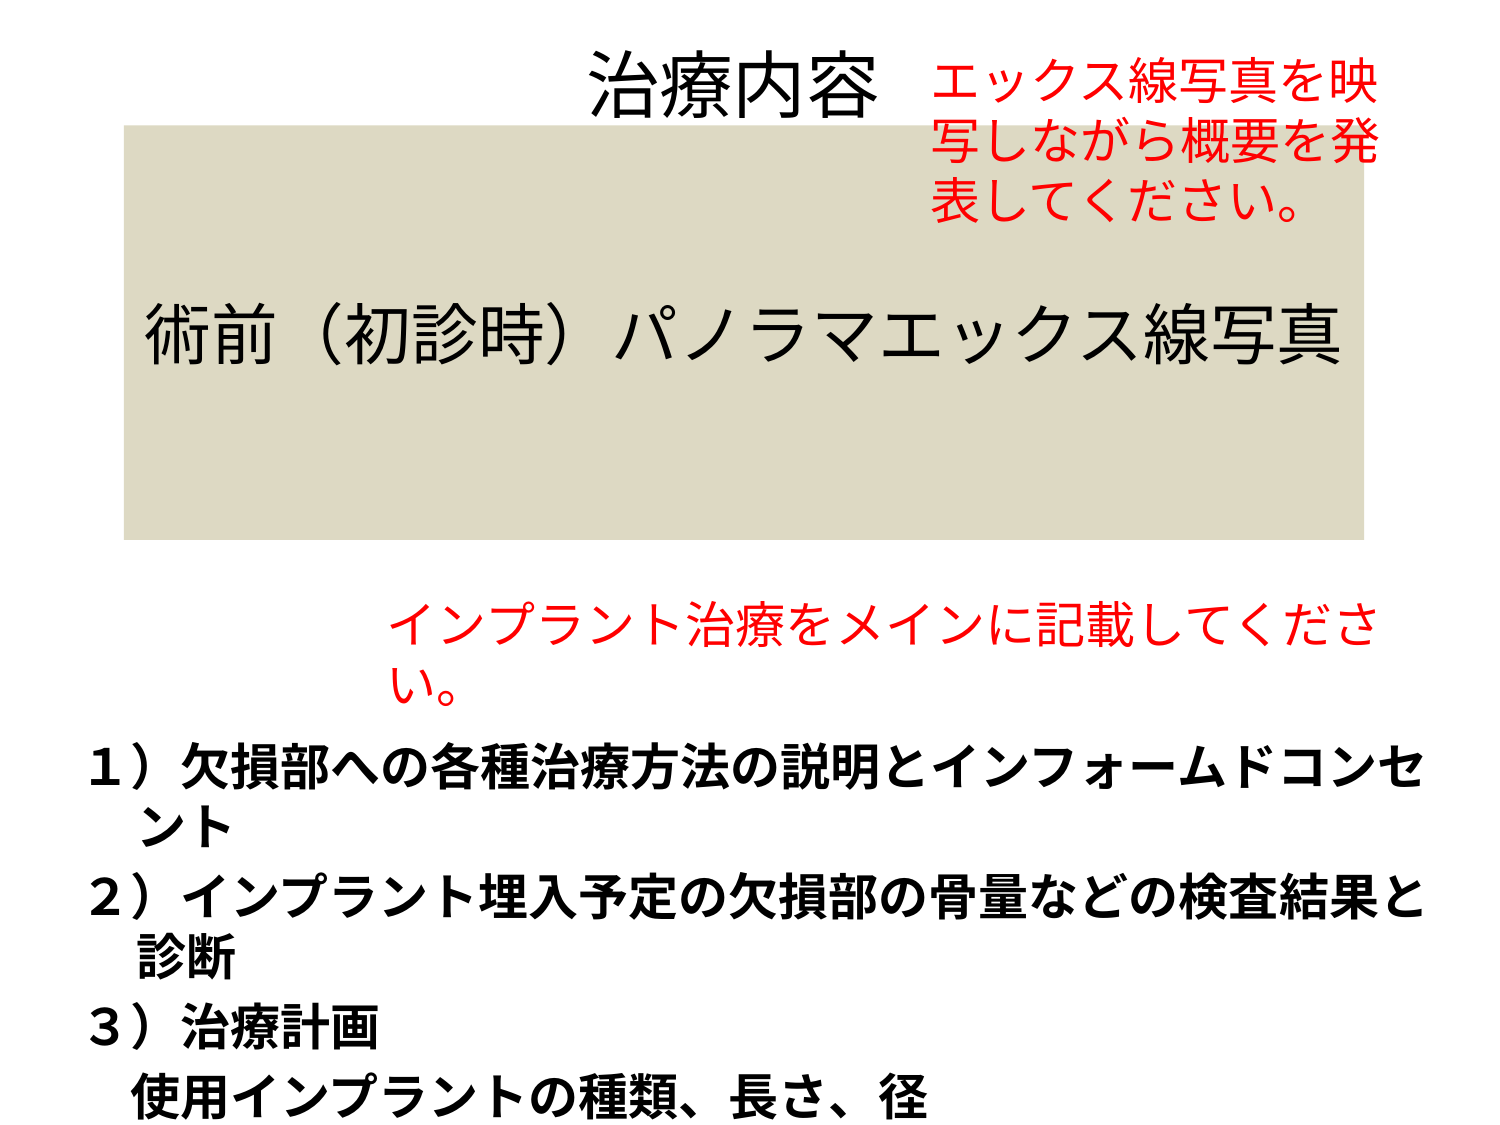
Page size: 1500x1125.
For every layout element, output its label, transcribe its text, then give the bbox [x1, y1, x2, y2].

list １）欠損部への各種治療方法の説明とインフォームドコンセント ２）インプラント埋入予定の欠損部の骨量などの検査結果と診断 ３）治療計画 使用インプラントの種類、長さ、径 [64, 727, 1447, 1035]
text_box 術前（初診時）パノラマエックス線写真 [123, 125, 1365, 540]
text_box インプラント治療をメインに記載してください。 [371, 586, 1412, 721]
text_box エックス線写真を映写しながら概要を発表してください。 [915, 42, 1436, 238]
title 治療内容 [419, 30, 1047, 125]
